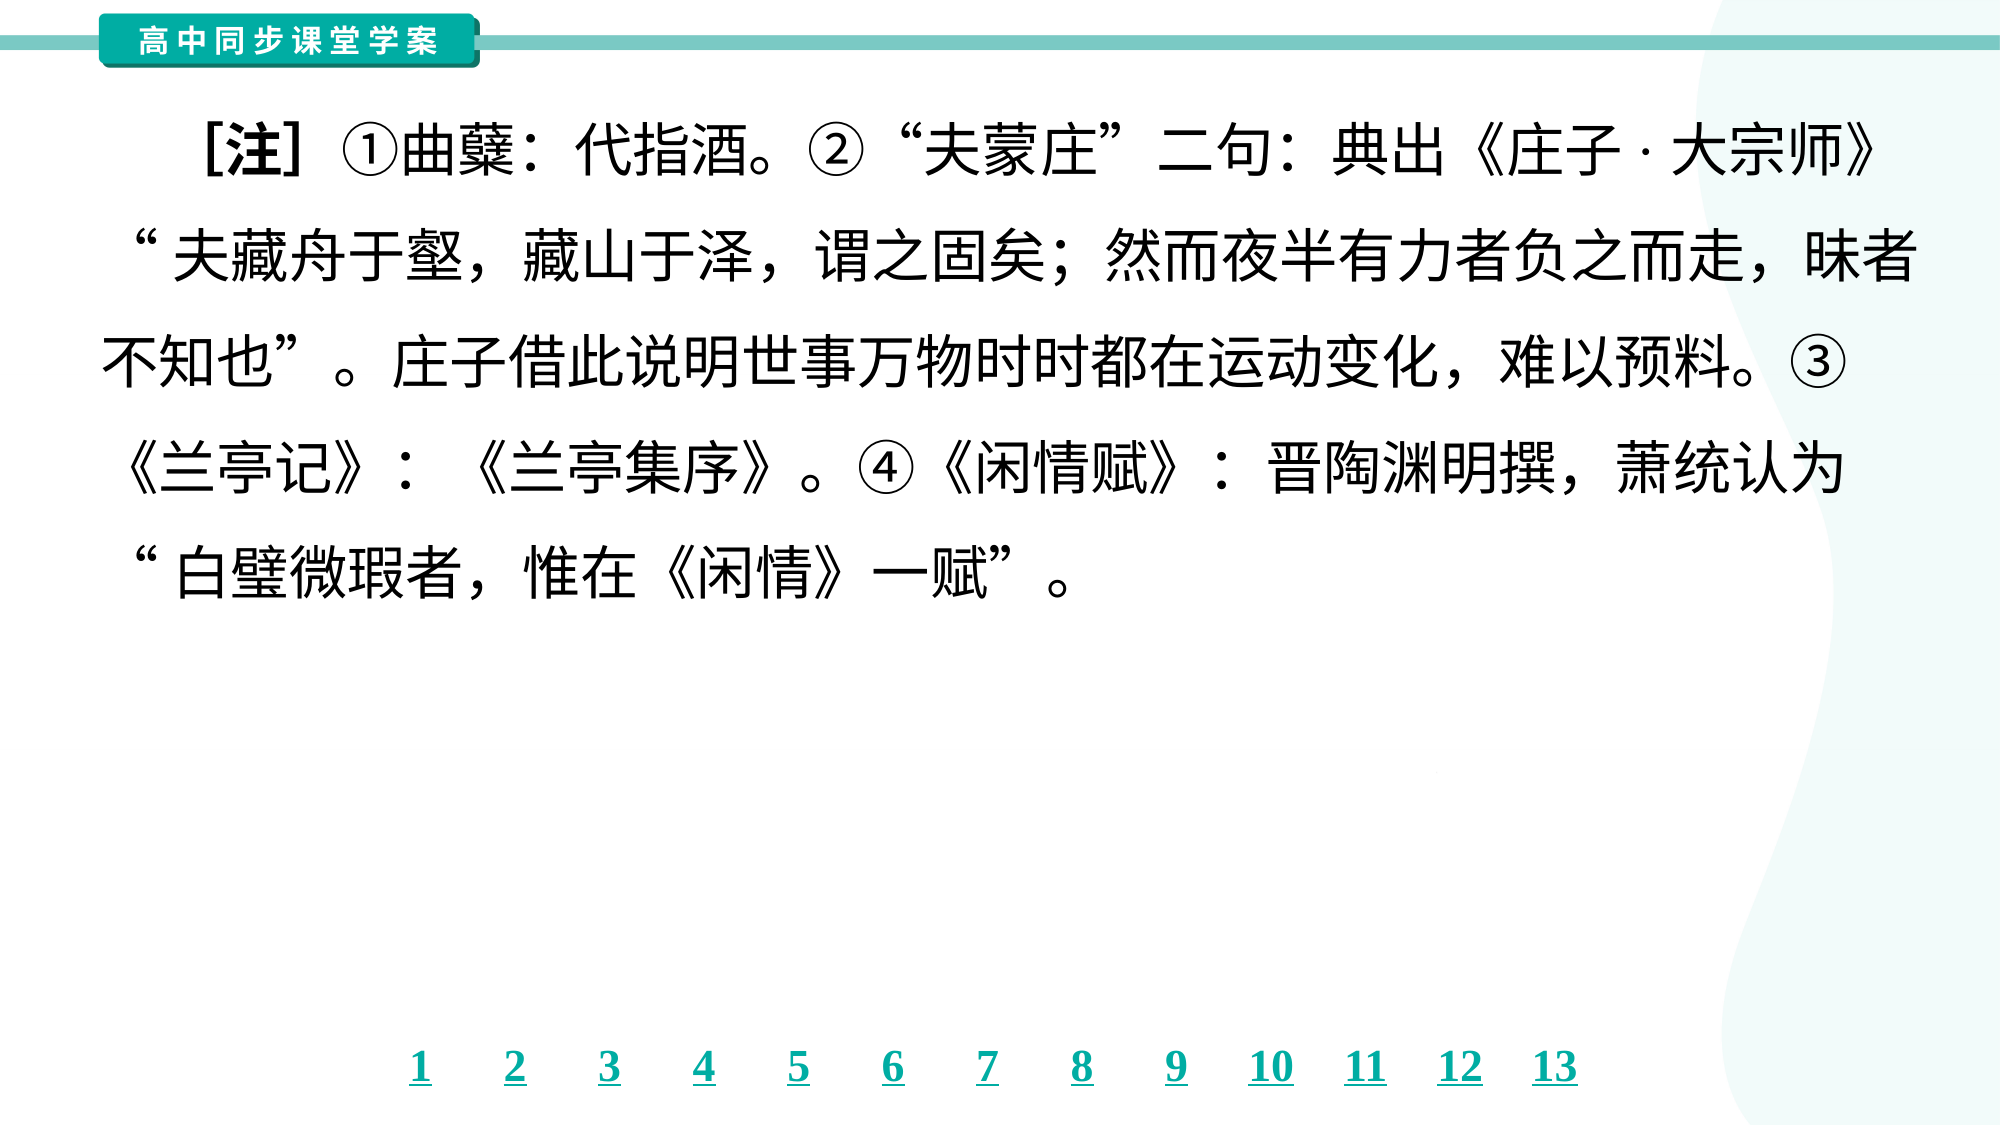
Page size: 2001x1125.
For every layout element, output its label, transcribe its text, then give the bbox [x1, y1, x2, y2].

text_box ［注］①曲糵：代指酒。②“夫蒙庄”二句：典出《庄子·大宗师》 “夫藏舟于壑，藏山于泽，谓之固矣；然而夜半有力者负之而走，昧者 不知也”。庄子借此说明世事万物时时都在运动变化，难以预料。③ 《兰亭记》：《兰亭集序》。④《闲情赋》：晋陶渊明撰，萧统认为 “白璧微瑕者，惟在《闲情》一赋”。 [100, 76, 1899, 595]
picture [0, 0, 2000, 1125]
